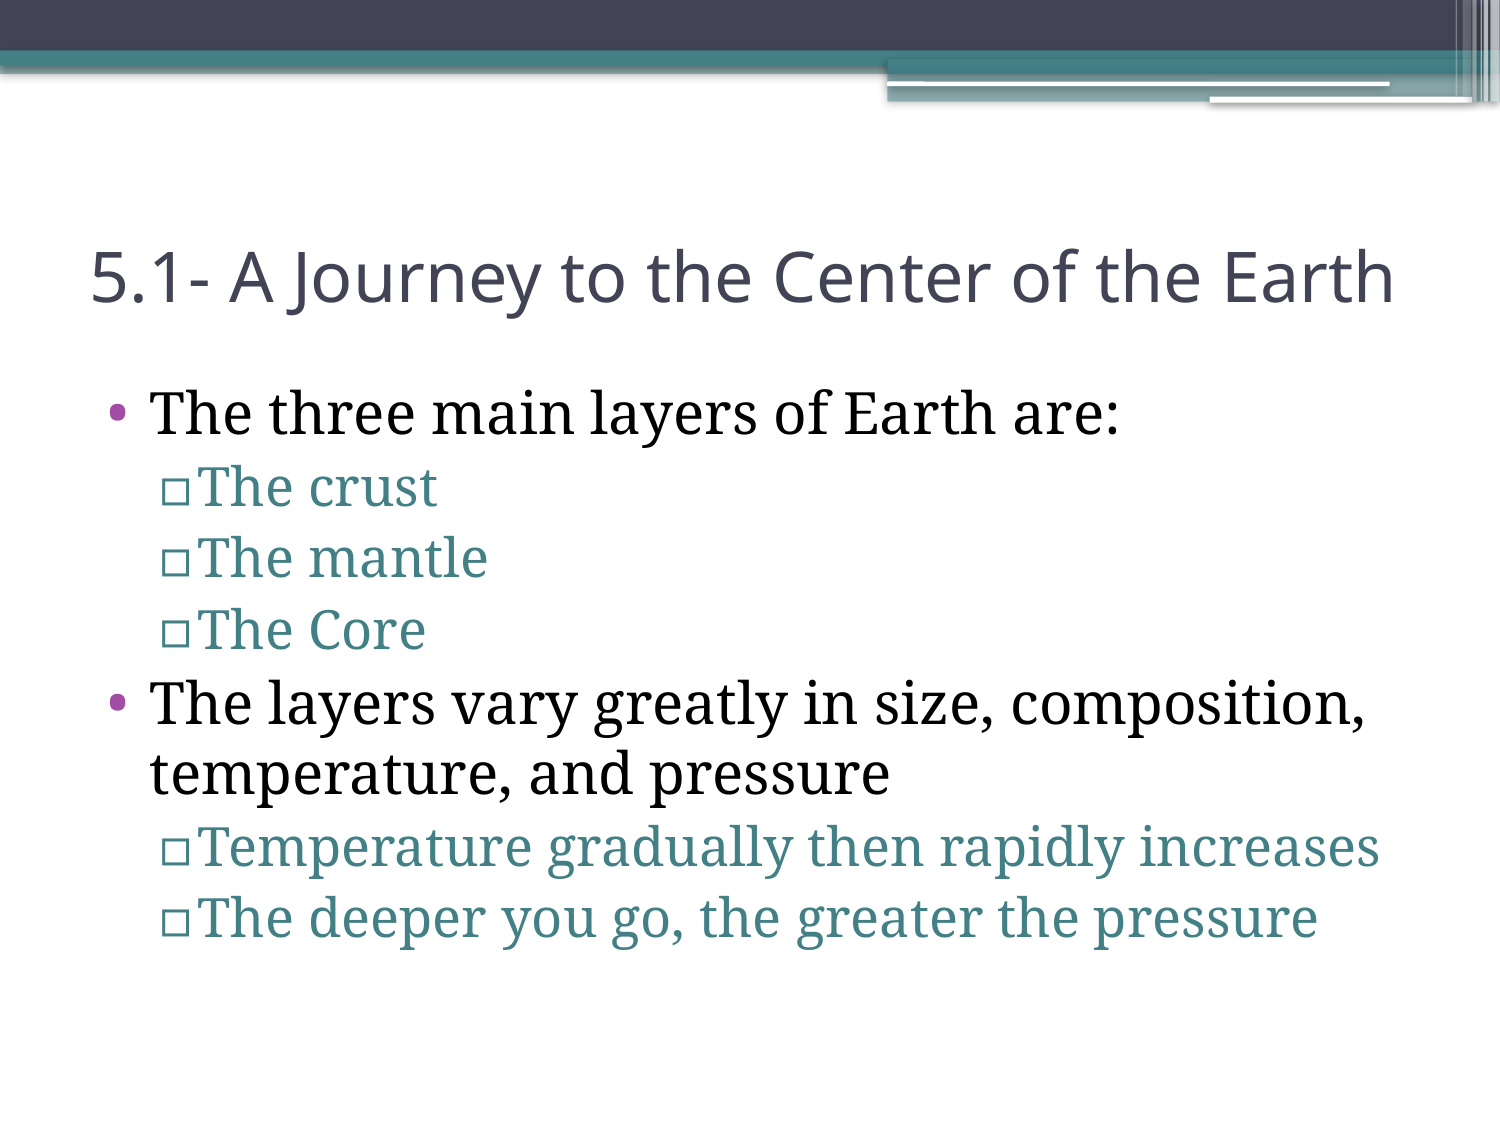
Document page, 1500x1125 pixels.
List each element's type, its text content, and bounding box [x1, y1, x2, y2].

list The three main layers of Earth are: The crust The mantle The Core The layers vary greatly in size, composition, temperature, and pressure Temperature gradually then rapidly increases The deeper you go, the greater the pressure [75, 368, 1425, 1079]
title 5.1- A Journey to the Center of the Earth [75, 187, 1425, 363]
